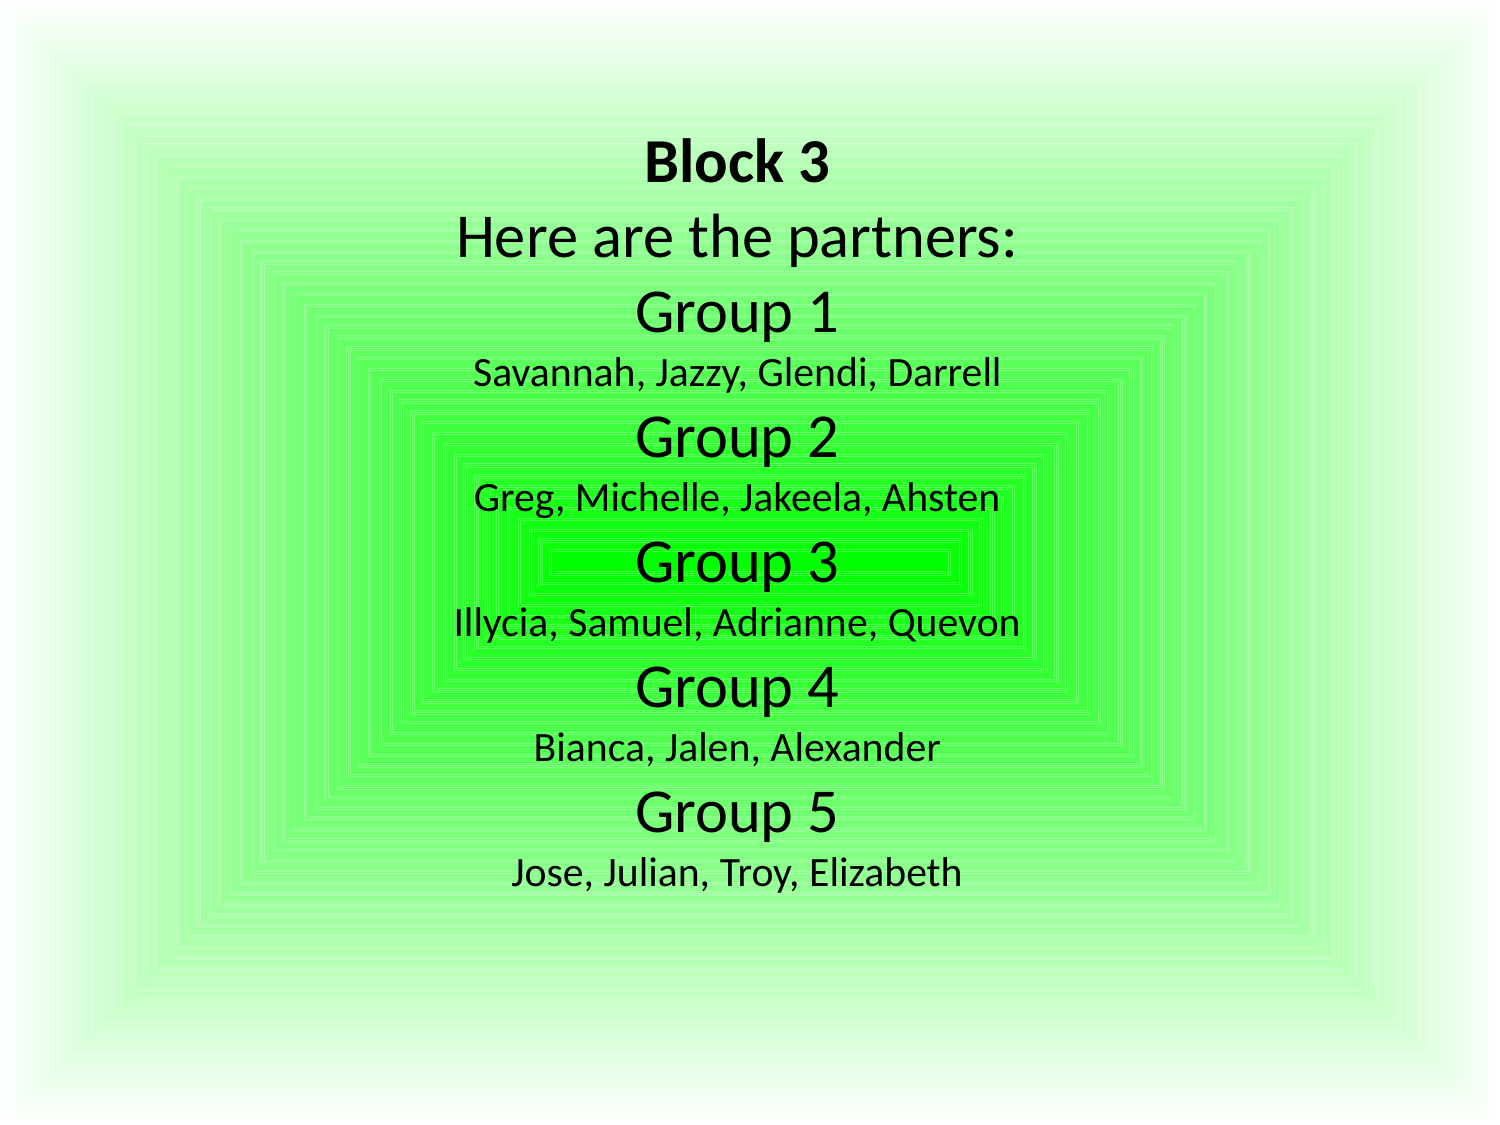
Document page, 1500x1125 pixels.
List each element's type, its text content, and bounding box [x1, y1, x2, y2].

text_box Block 3 Here are the partners: Group 1 Savannah, Jazzy, Glendi, Darrell Group 2 Greg, Michelle, Jakeela, Ahsten Group 3 Illycia, Samuel, Adrianne, Quevon Group 4 Bianca, Jalen, Alexander Group 5 Jose, Julian, Troy, Elizabeth [373, 112, 1102, 902]
